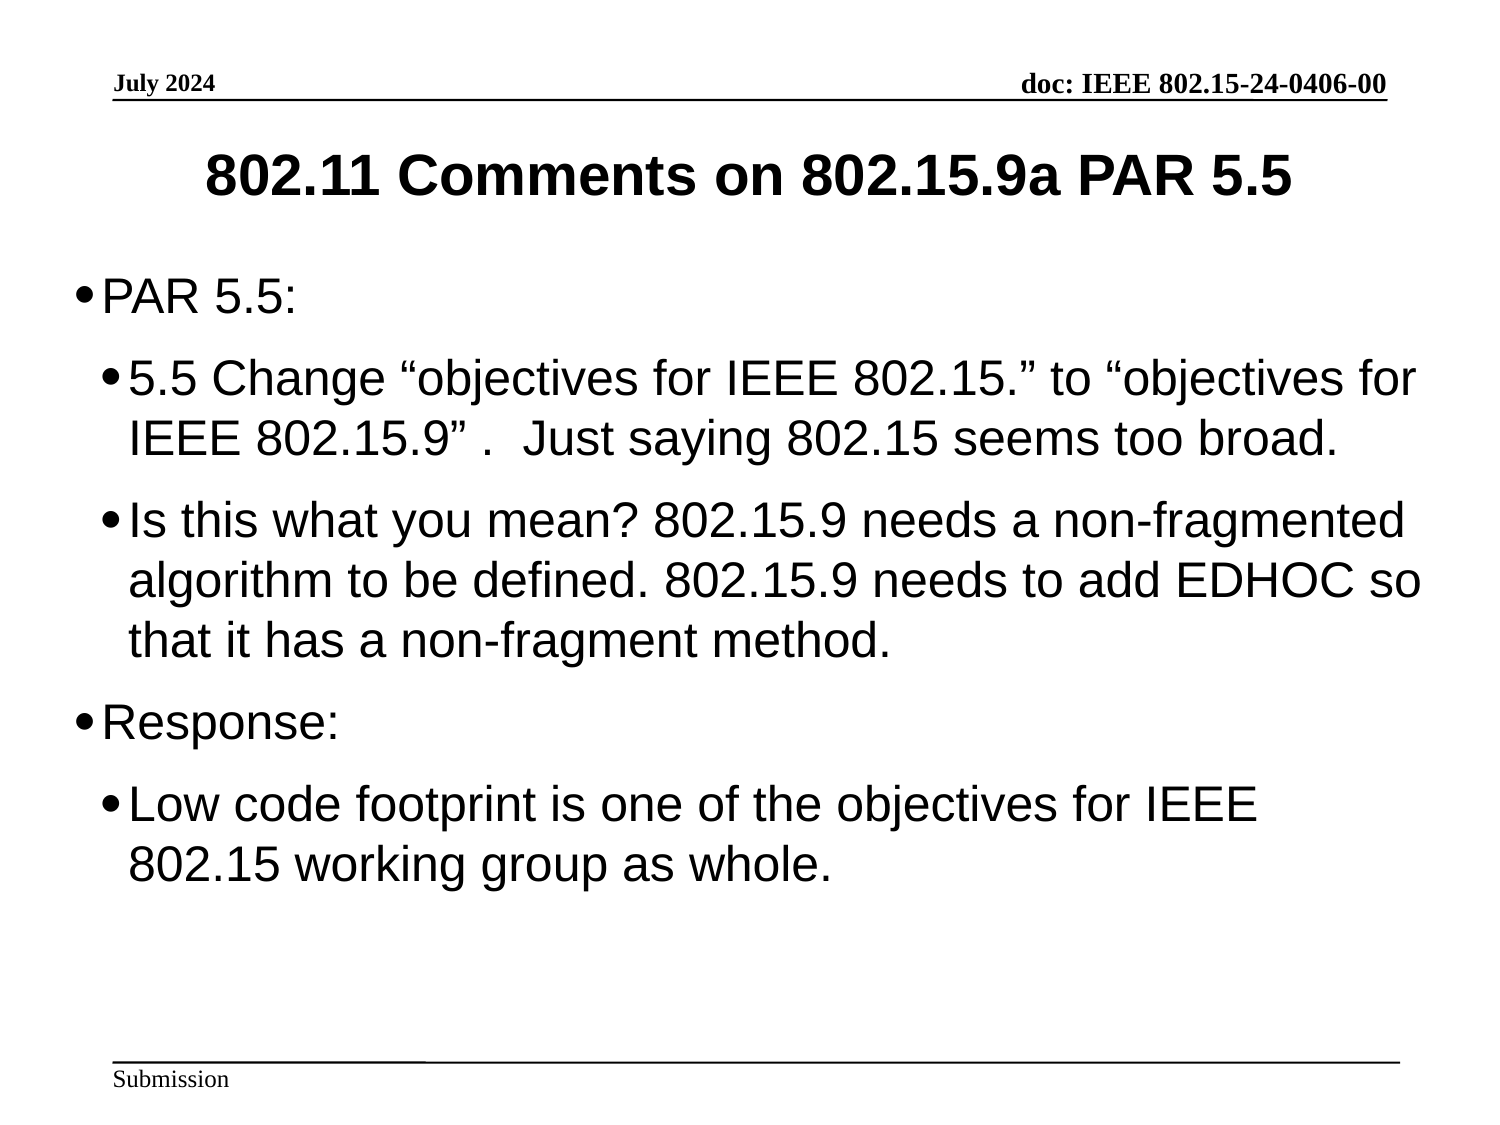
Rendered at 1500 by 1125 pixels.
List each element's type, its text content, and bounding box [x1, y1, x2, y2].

text_box PAR 5.5: 5.5 Change “objectives for IEEE 802.15.” to “objectives for IEEE 802.15.9” . Just saying 802.15 seems too broad. Is this what you mean? 802.15.9 needs a non-fragmented algorithm to be defined. 802.15.9 needs to add EDHOC so that it has a non-fragment method. Response: Low code footprint is one of the objectives for IEEE 802.15 working group as whole. [74, 263, 1425, 916]
text_box 802.11 Comments on 802.15.9a PAR 5.5 [74, 112, 1425, 233]
